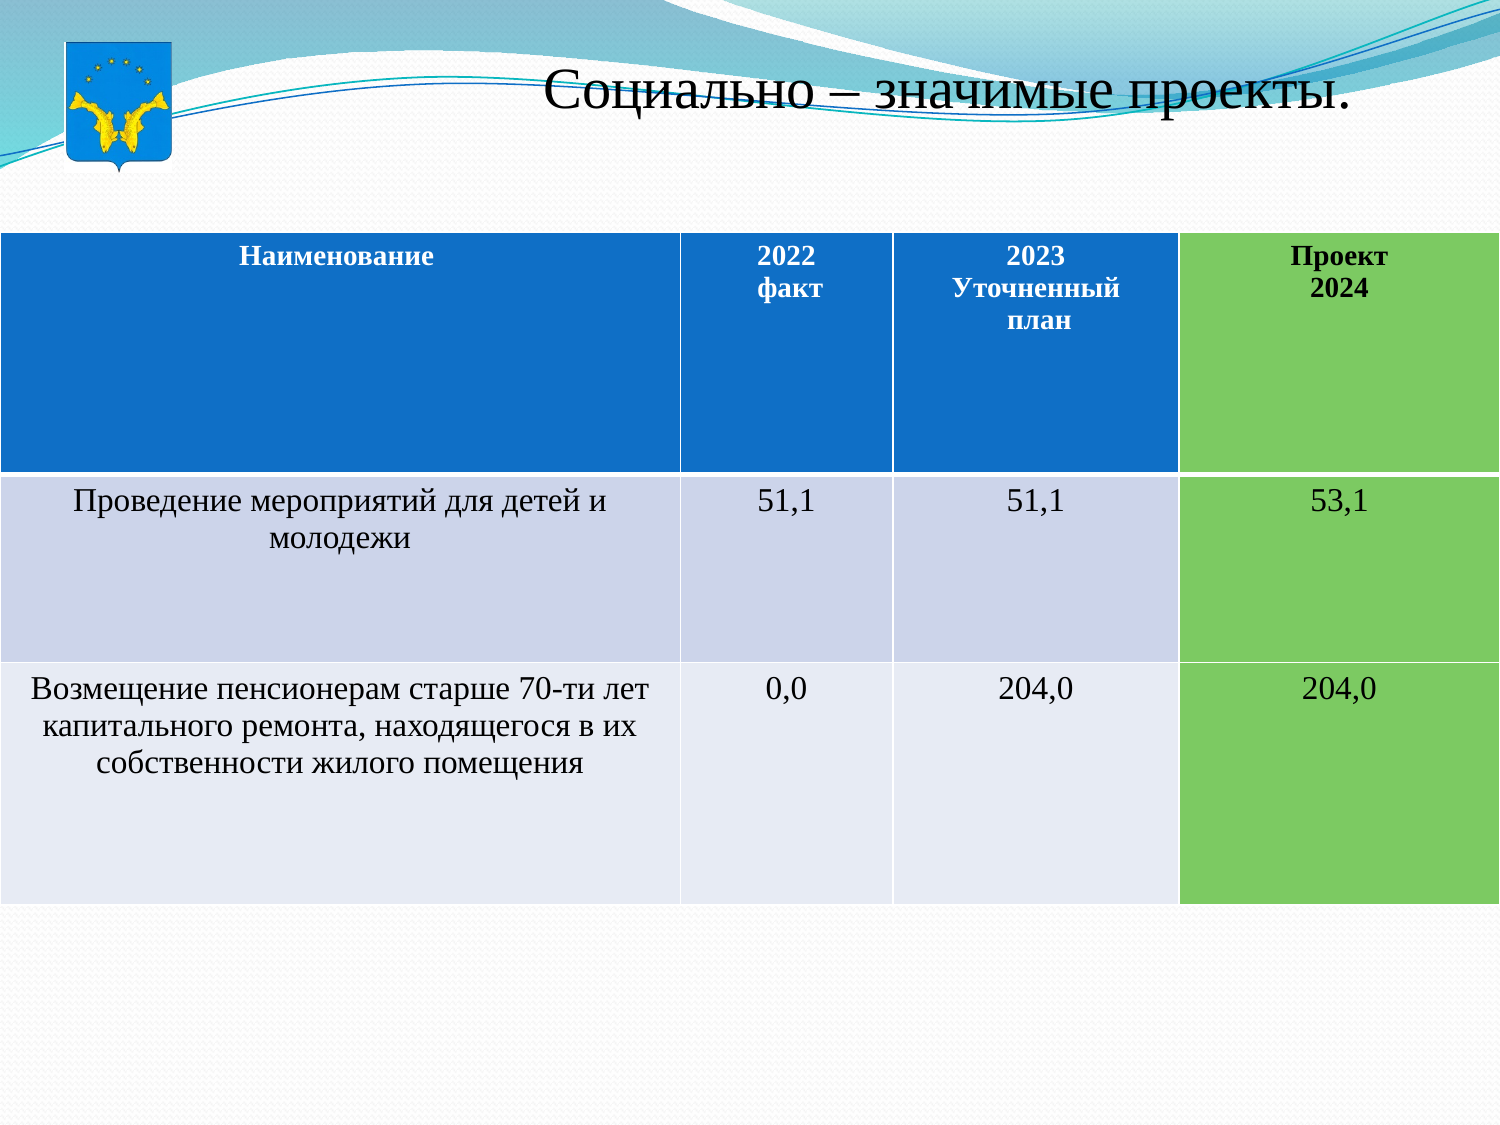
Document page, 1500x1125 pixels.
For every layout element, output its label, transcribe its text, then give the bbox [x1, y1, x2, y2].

picture [64, 42, 172, 173]
text_box Социально – значимые проекты. [395, 42, 1500, 128]
table_header 2023 Уточненный план [894, 233, 1178, 472]
table_cell 51,1 [681, 477, 892, 662]
table_header Наименование [1, 233, 680, 472]
table_header Проект 2024 [1180, 233, 1499, 472]
table_cell 0,0 [681, 663, 892, 904]
table_header 2022 факт [681, 233, 892, 472]
table_cell 51,1 [894, 477, 1178, 662]
table_cell Возмещение пенсионерам старше 70-ти лет капитального ремонта, находящегося в их собственности жилого помещения [1, 663, 680, 904]
table_cell 204,0 [894, 663, 1178, 904]
table_cell 204,0 [1180, 663, 1499, 904]
table_cell 53,1 [1180, 477, 1499, 662]
table_cell Проведение мероприятий для детей и молодежи [1, 477, 680, 662]
